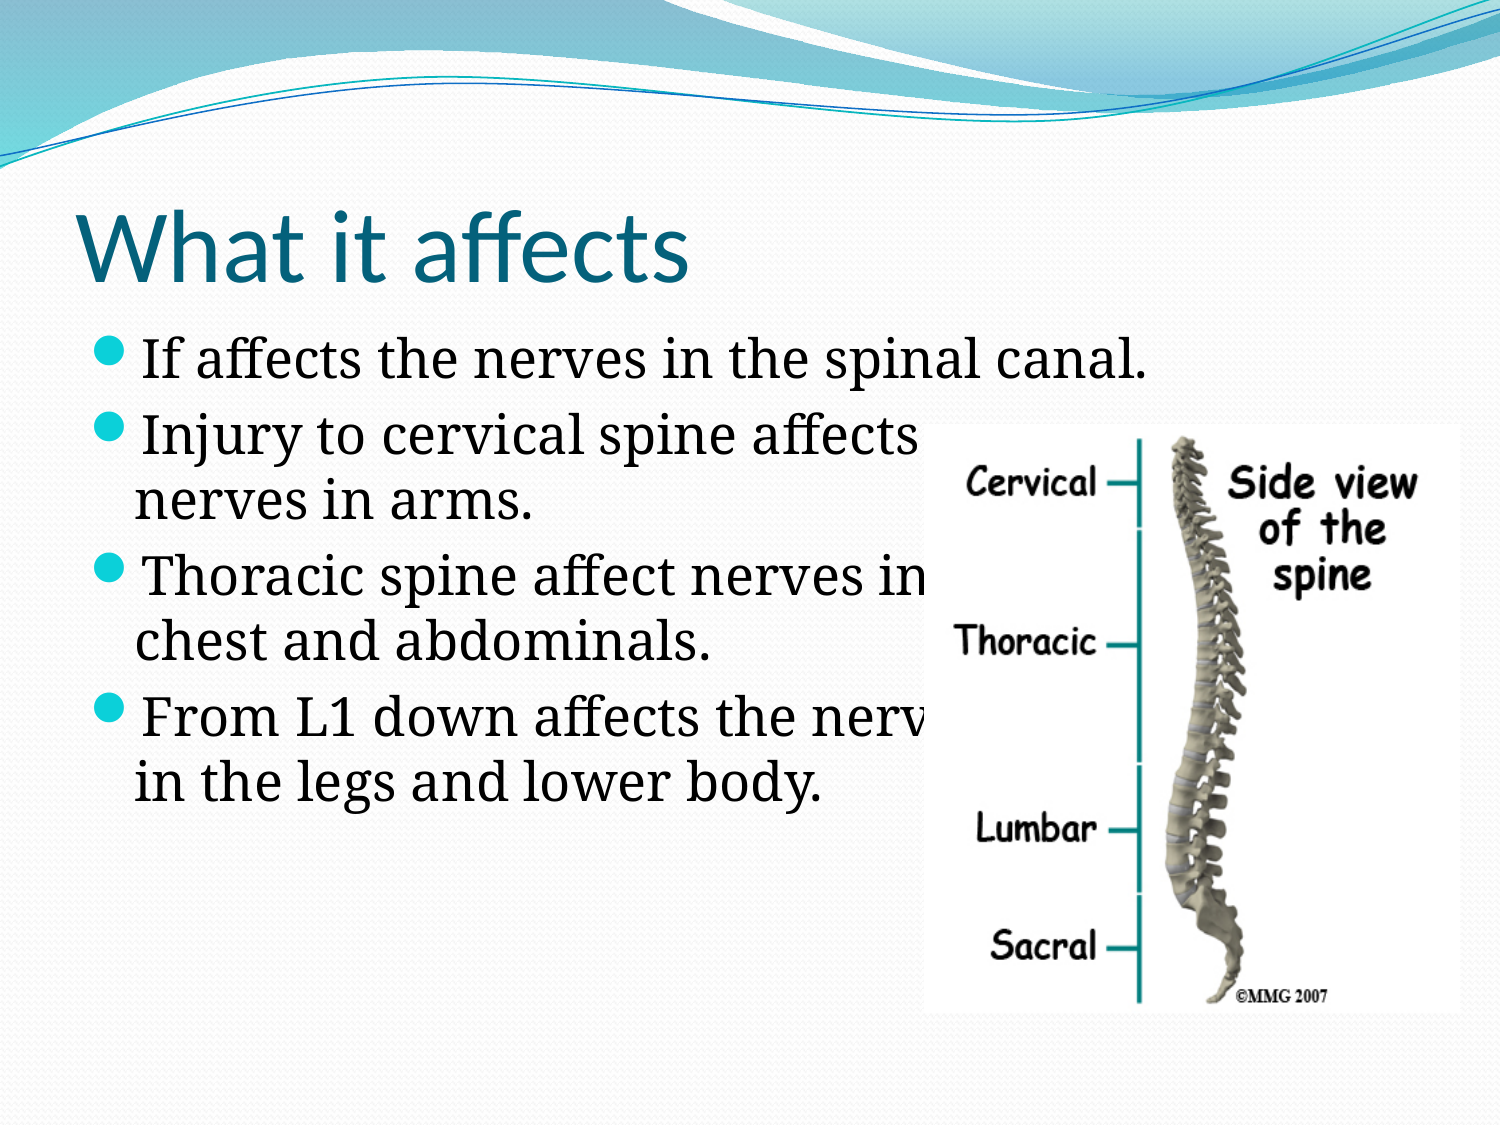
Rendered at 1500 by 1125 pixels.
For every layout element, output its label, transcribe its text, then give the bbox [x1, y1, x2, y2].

title What it affects [75, 115, 1425, 303]
picture [924, 424, 1460, 1013]
list If affects the nerves in the spinal canal. Injury to cervical spine affects nerves in arms. Thoracic spine affect nerves in chest and abdominals. From L1 down affects the nerves in the legs and lower body. [75, 317, 1425, 1038]
